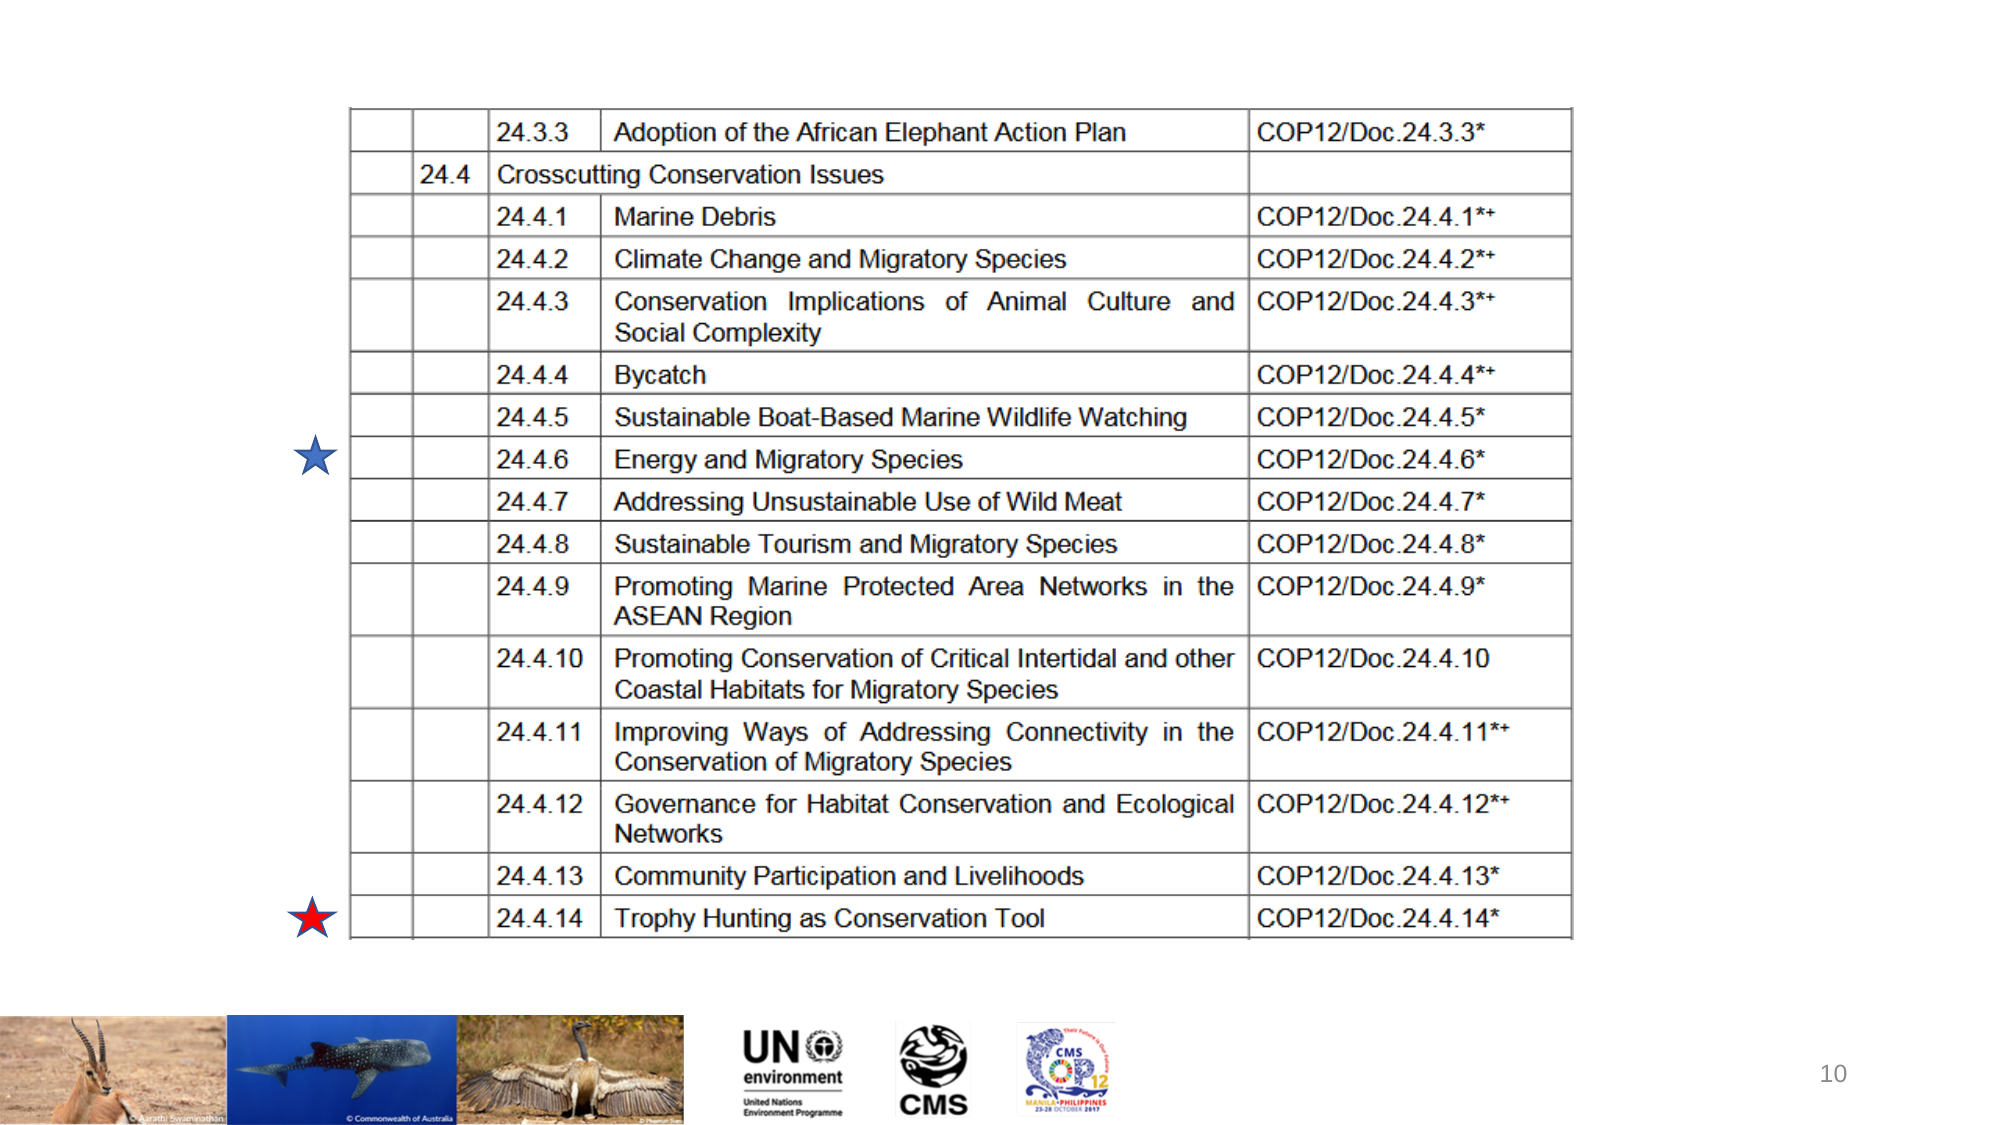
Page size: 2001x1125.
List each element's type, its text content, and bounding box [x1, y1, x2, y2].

text_box [293, 433, 338, 476]
slide_number 10 [1412, 1042, 1863, 1103]
picture [0, 1011, 1116, 1125]
text_box [286, 895, 339, 938]
picture [344, 107, 1574, 940]
